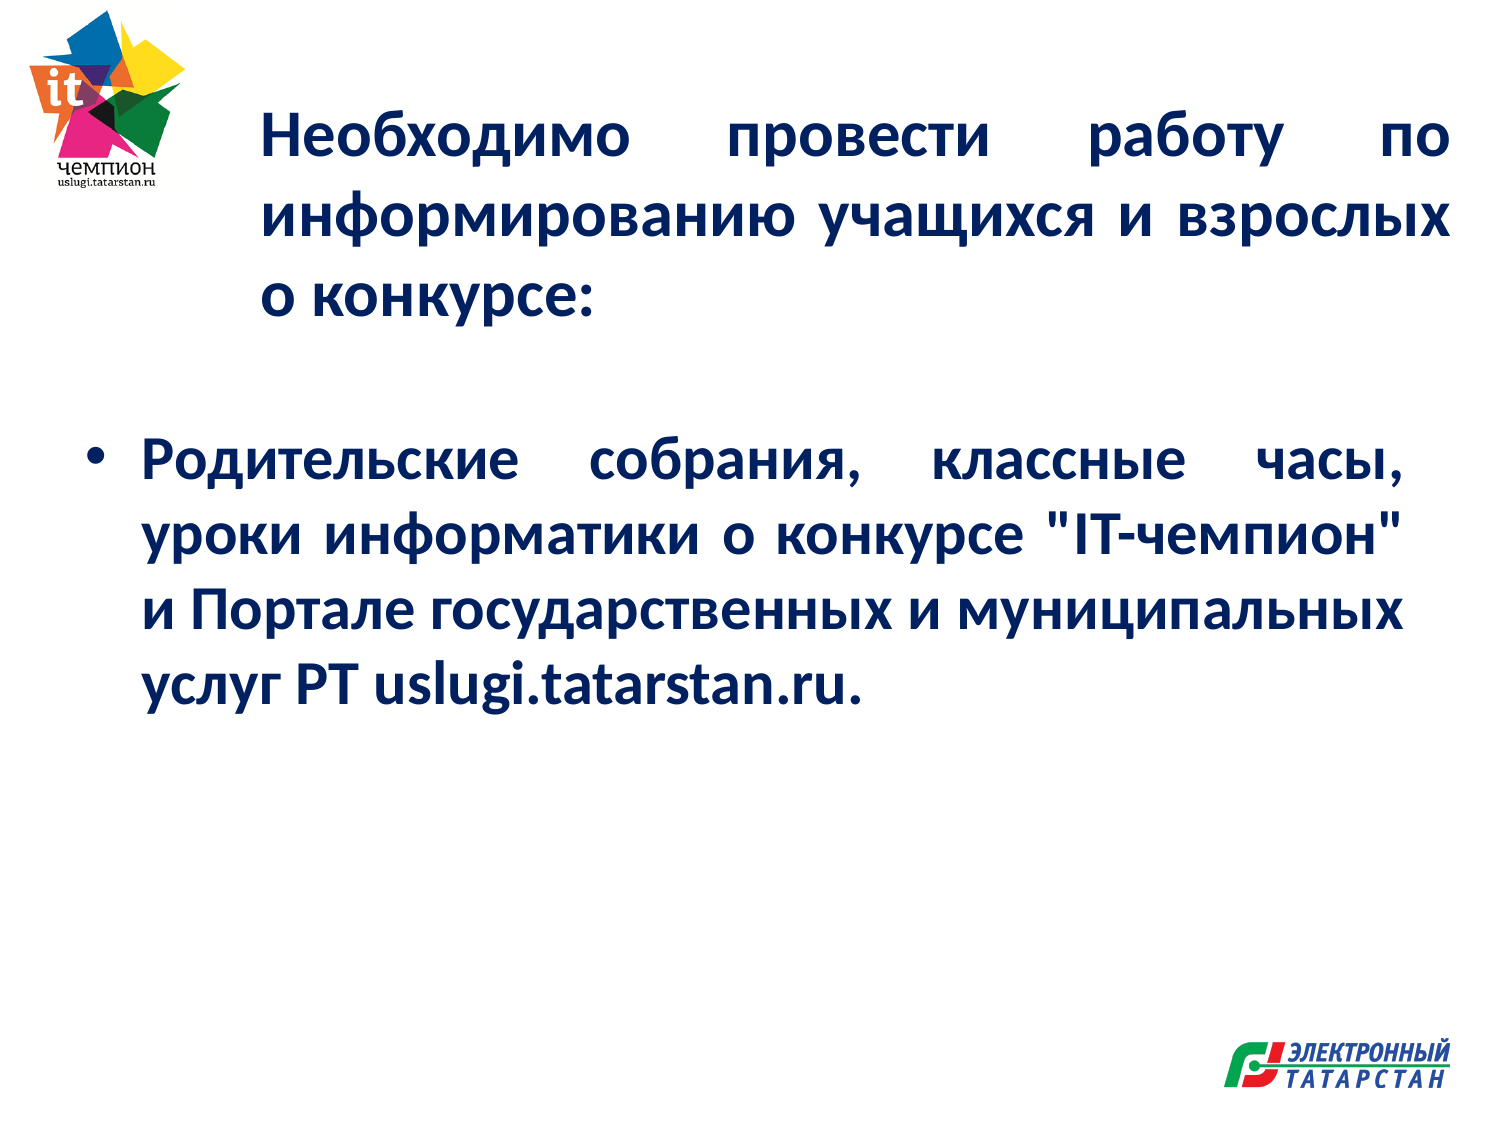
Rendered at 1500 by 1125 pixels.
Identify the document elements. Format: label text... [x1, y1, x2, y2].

list Родительские собрания, классные часы, уроки информатики о конкурсе "IT-чемпион" и Портале государственных и муниципальных услуг РТ uslugi.tatarstan.ru. [70, 410, 1421, 1125]
picture [29, 10, 186, 188]
title Необходимо провести работу по информированию учащихся и взрослых о конкурсе: [246, 82, 1468, 270]
picture [1421, 1038, 1450, 1088]
